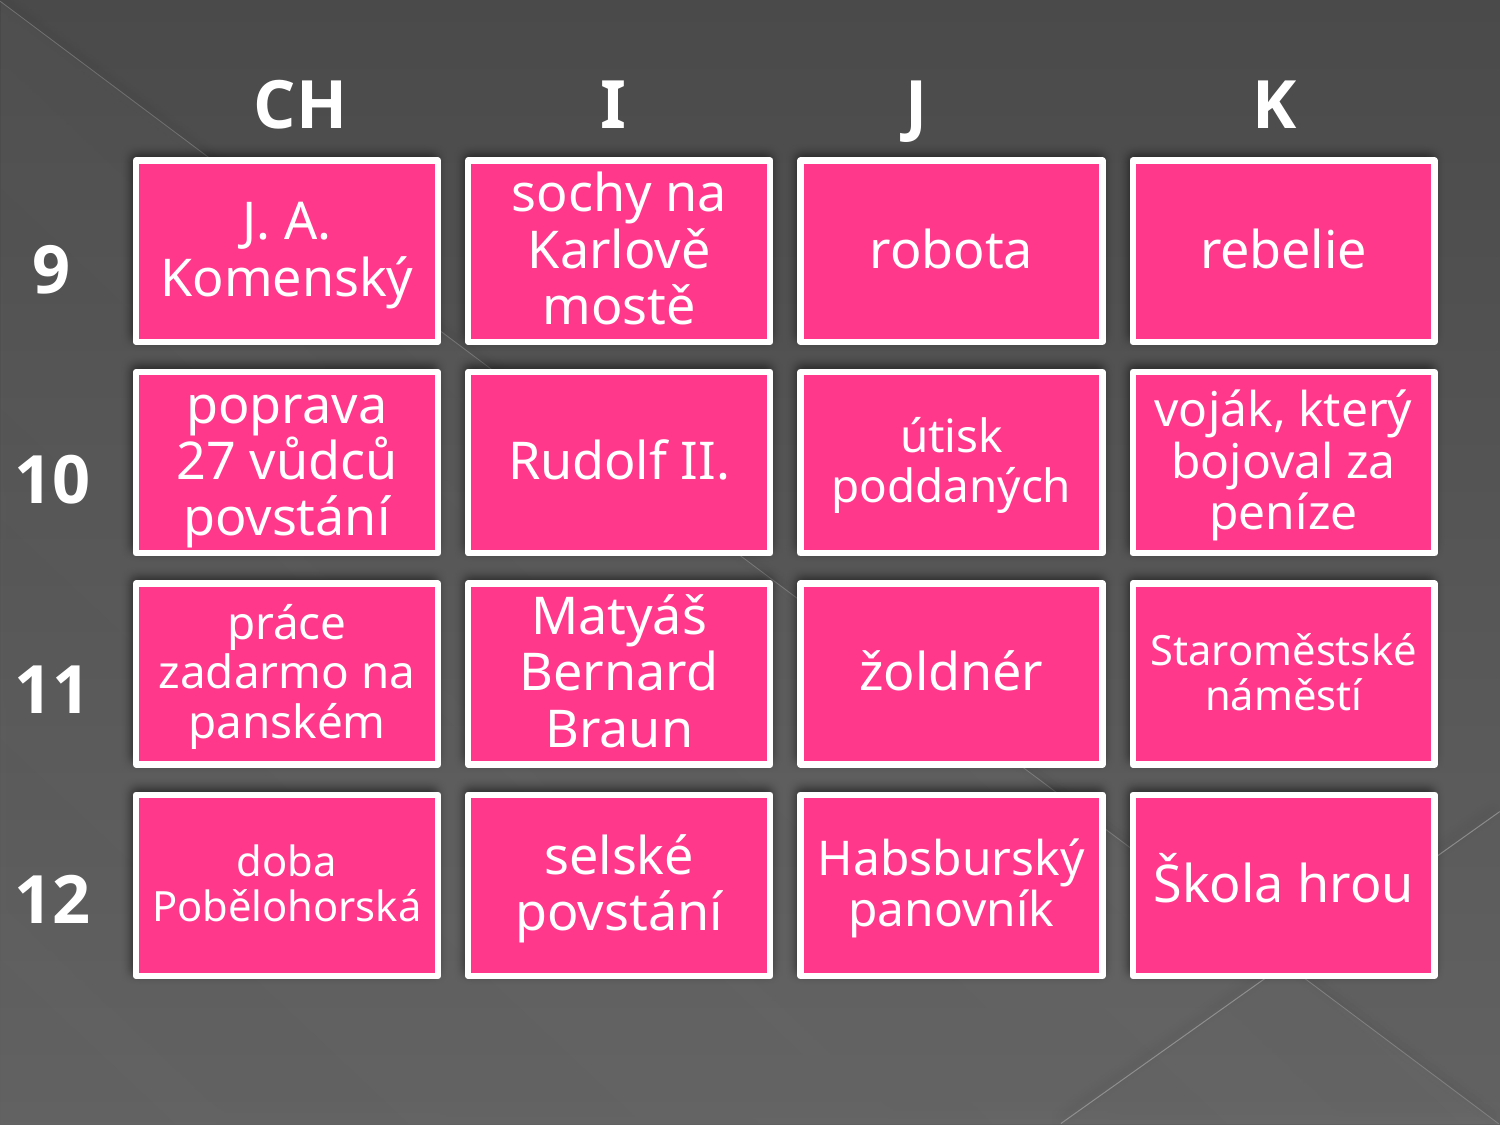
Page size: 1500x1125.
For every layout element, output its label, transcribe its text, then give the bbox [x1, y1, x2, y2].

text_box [135, 101, 1436, 1036]
text_box 9 10 11 12 [0, 219, 124, 1125]
text_box CH I J K [135, 54, 1471, 150]
